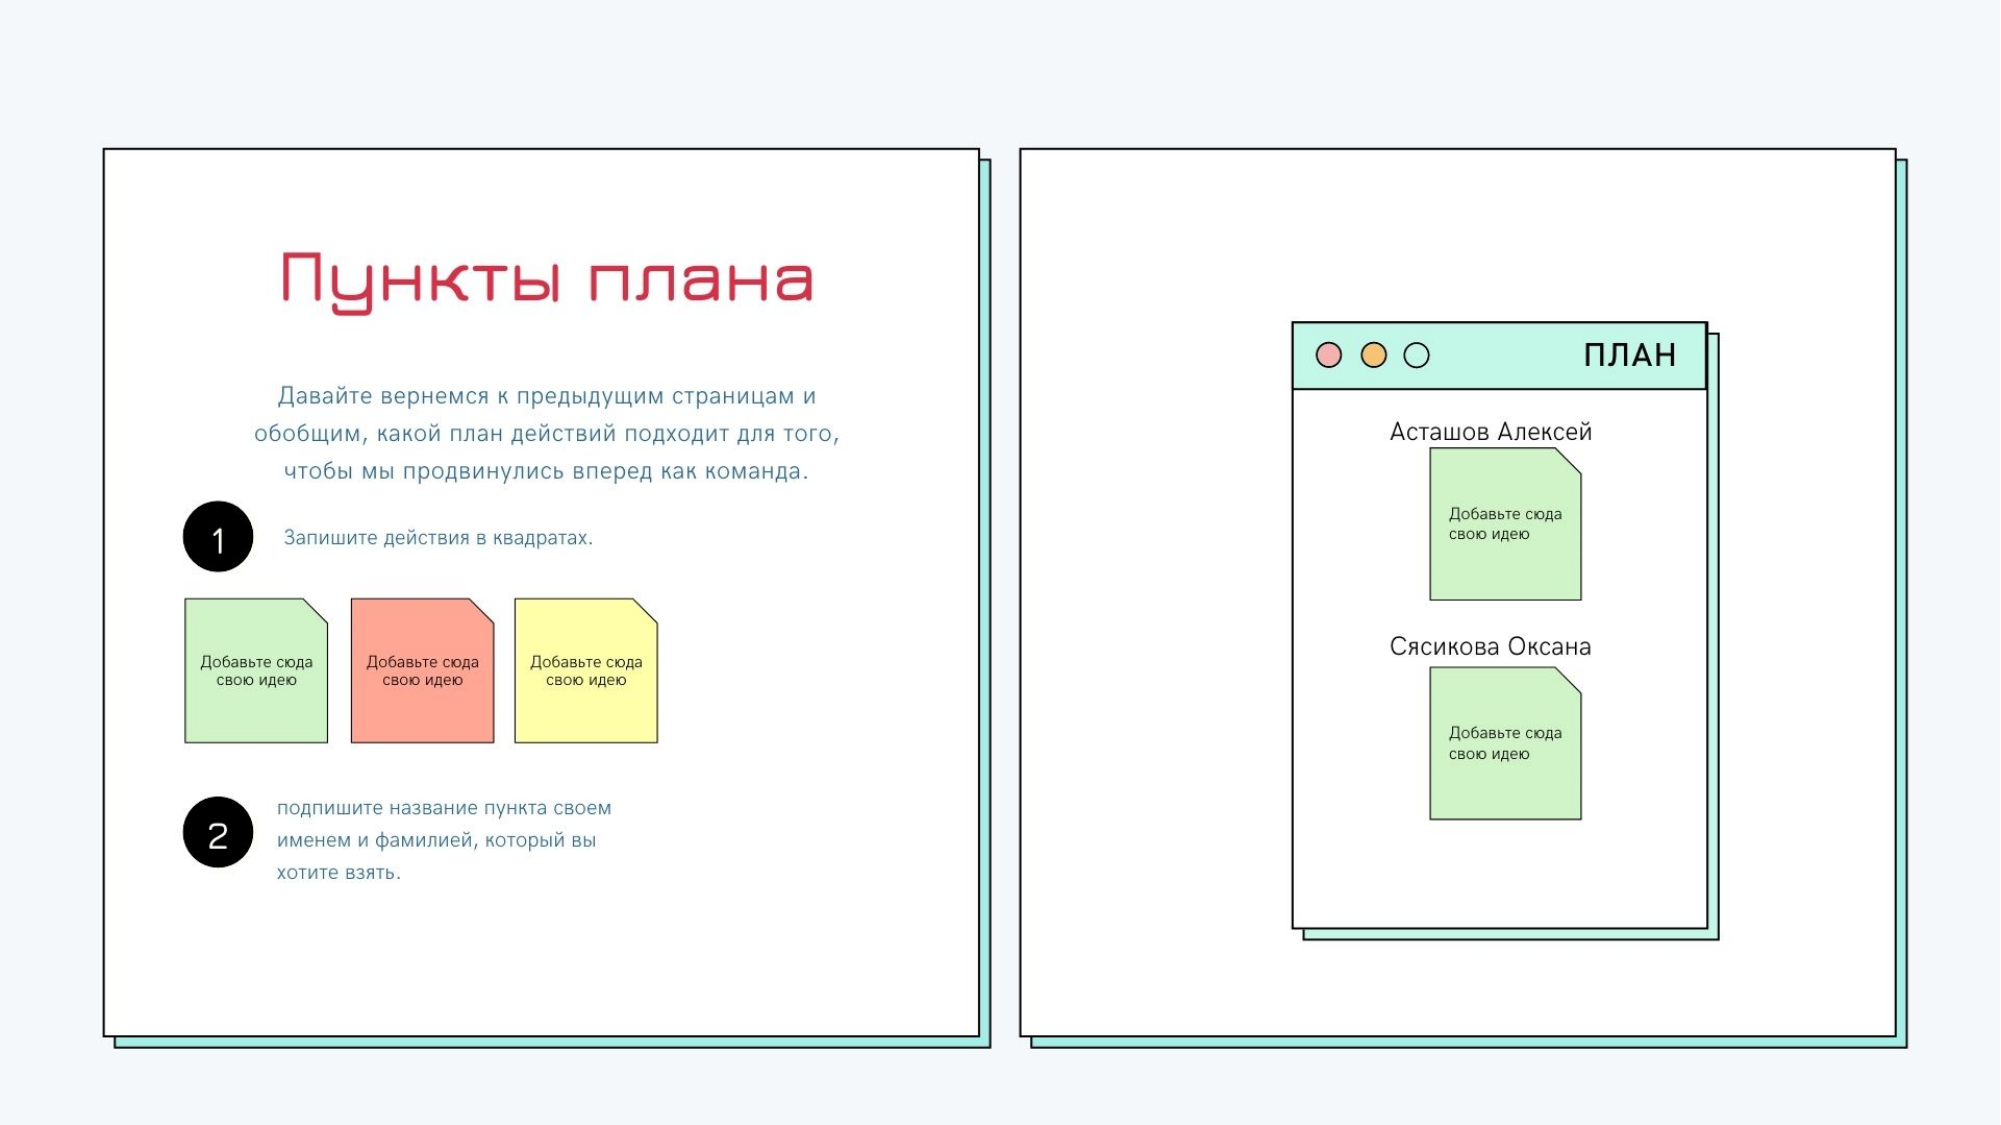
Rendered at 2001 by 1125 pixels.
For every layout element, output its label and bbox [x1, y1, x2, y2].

list [0, 0, 2000, 1125]
